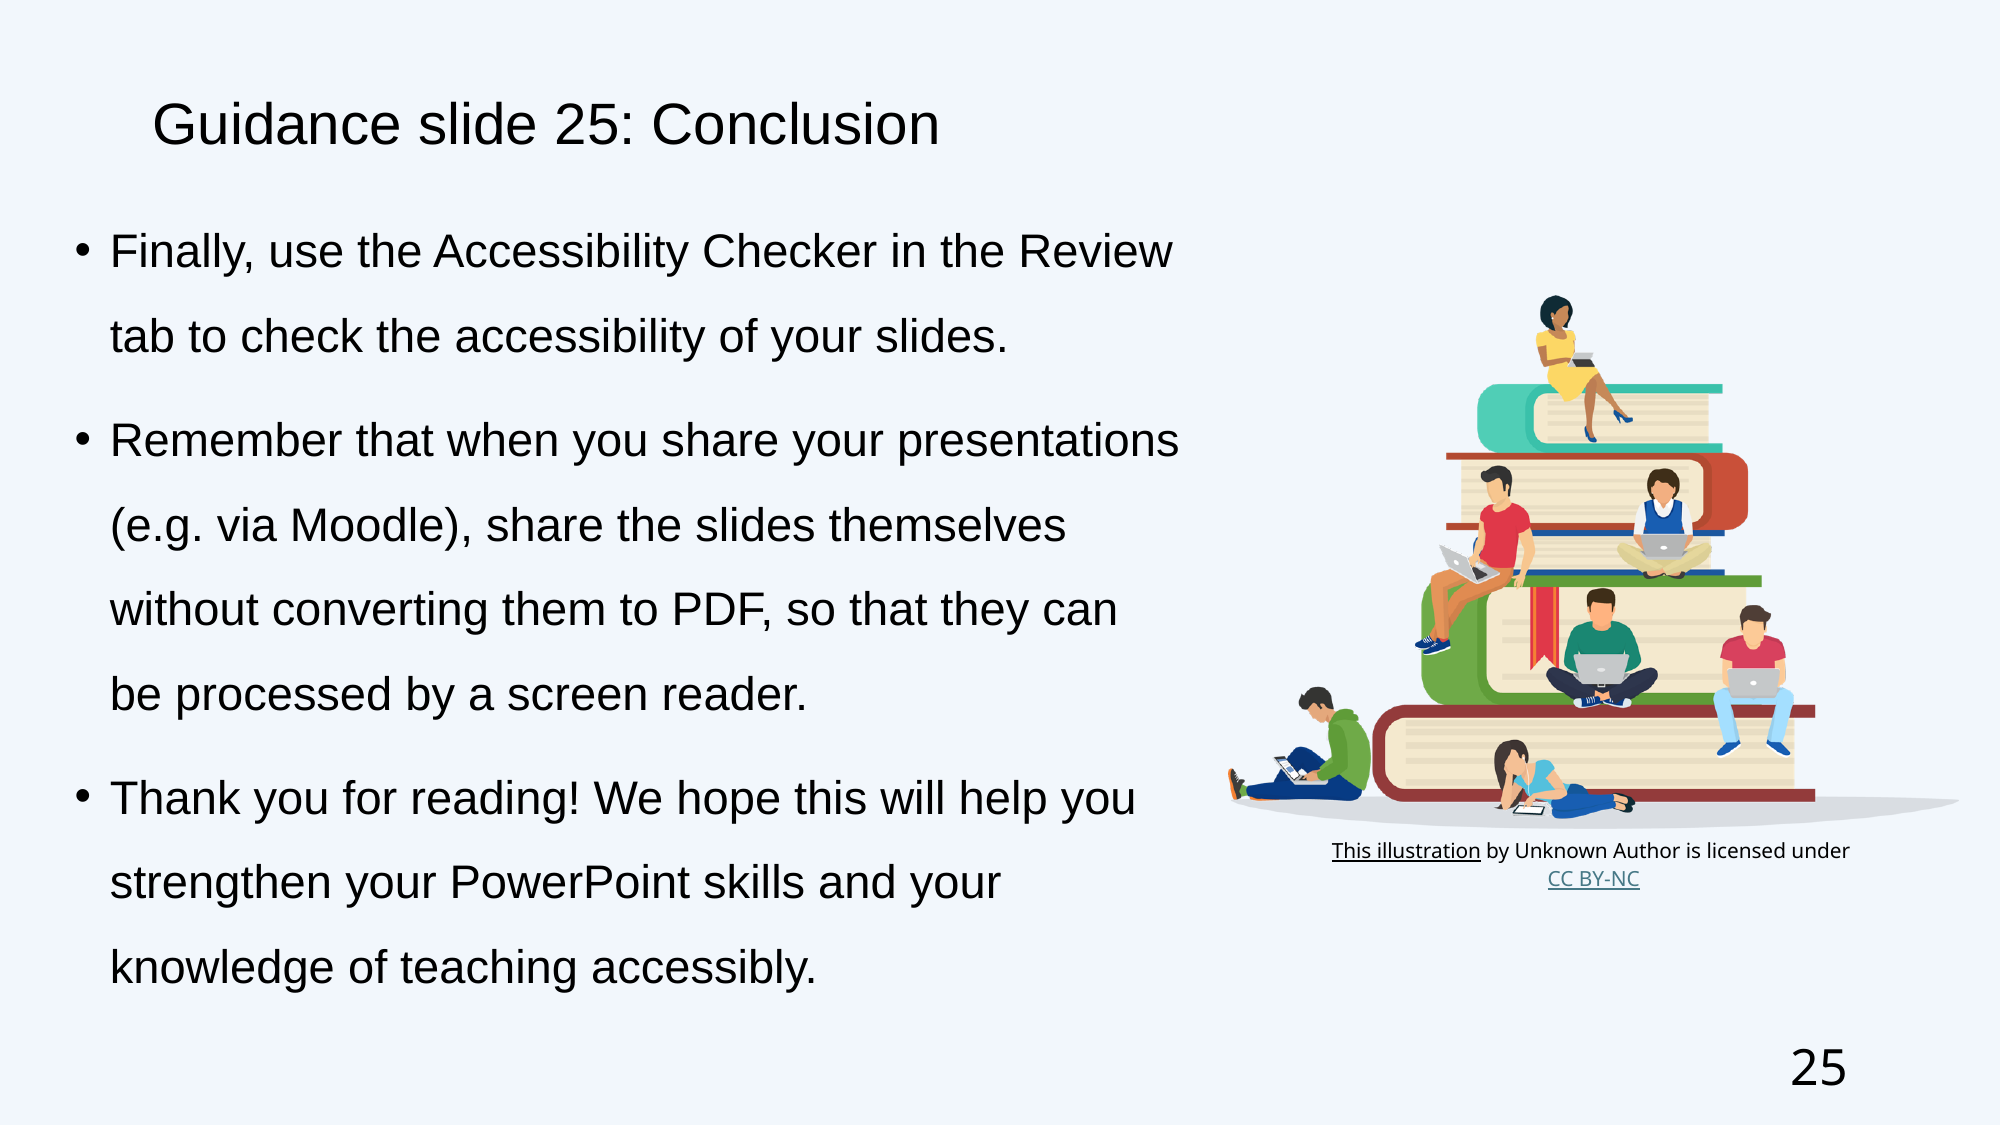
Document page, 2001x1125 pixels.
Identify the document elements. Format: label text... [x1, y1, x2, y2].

picture [1228, 295, 1960, 830]
list Finally, use the Accessibility Checker in the Review tab to check the accessibility of your slides. Remember that when you share your presentations (e.g. via Moodle), share the slides themselves without converting them to PDF, so that they can be processed by a screen reader. Thank you for reading! We hope this will help you strengthen your PowerPoint skills and your knowledge of teaching accessibly. [59, 185, 1197, 1074]
text_box This illustration by Unknown Author is licensed under CC BY-NC [1292, 830, 1896, 902]
title Guidance slide 25: Conclusion [137, 23, 1863, 186]
slide_number 25 [1687, 1035, 1863, 1103]
